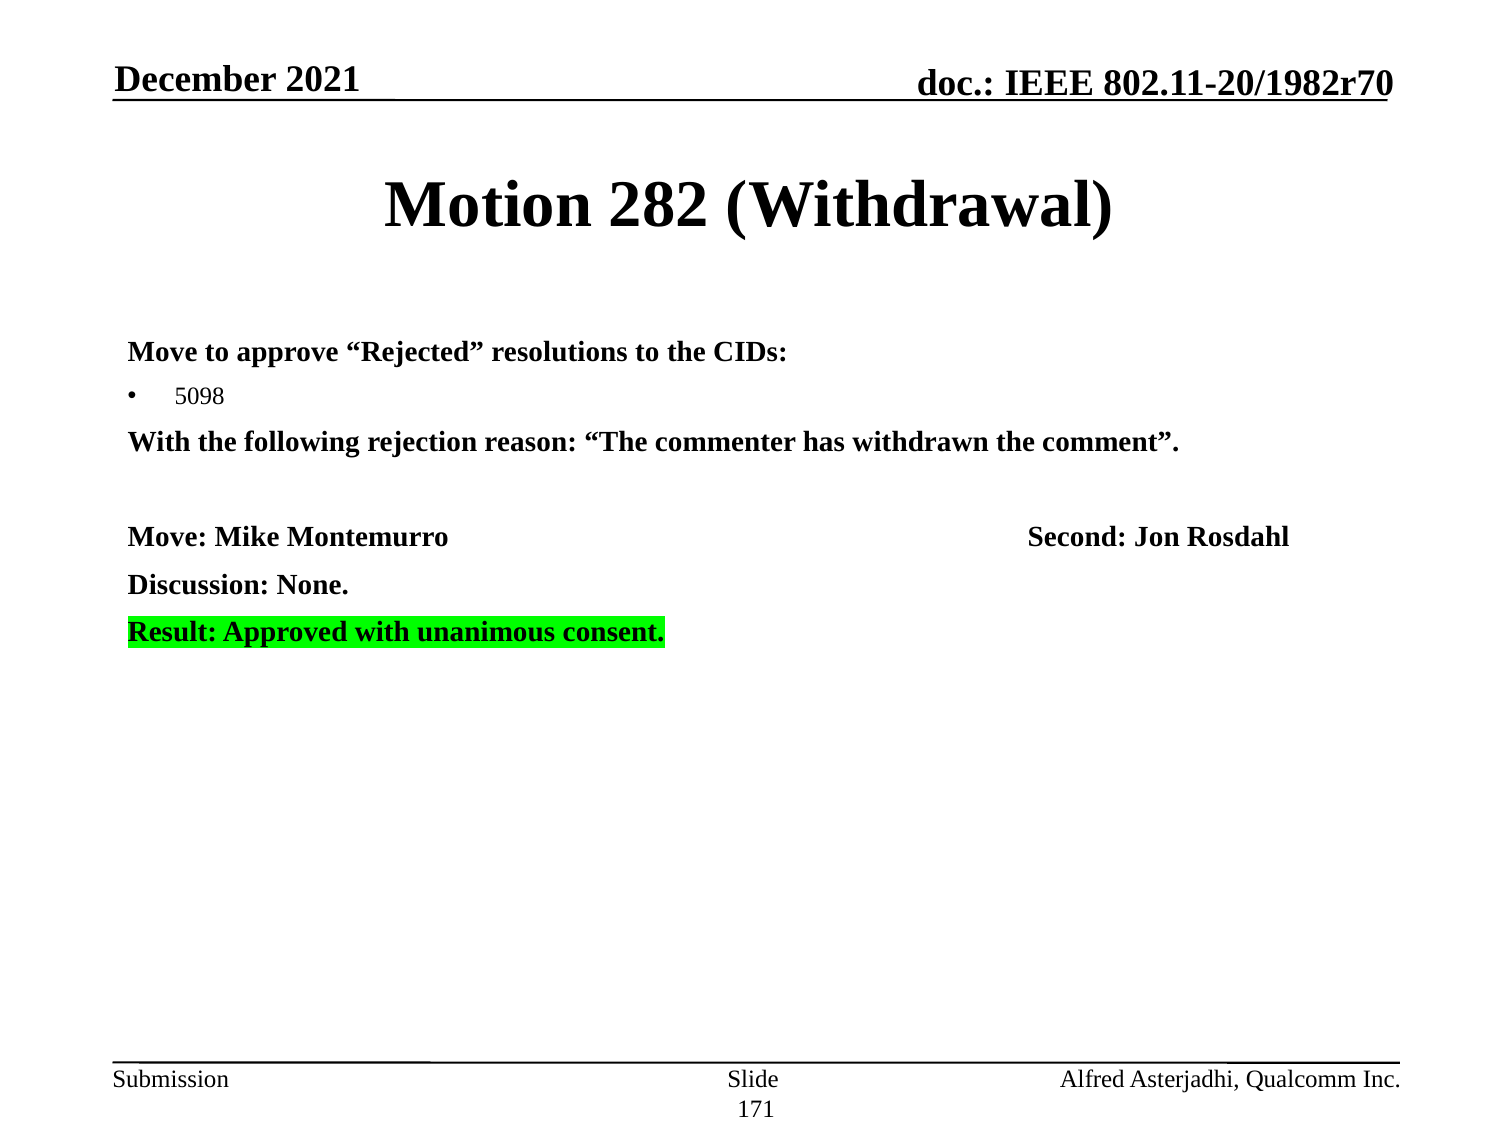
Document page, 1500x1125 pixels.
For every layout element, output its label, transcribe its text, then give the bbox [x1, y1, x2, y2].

footer Alfred Asterjadhi, Qualcomm Inc. [878, 1061, 1402, 1093]
slide_number Slide 171 [712, 1061, 800, 1123]
title Motion 282 (Withdrawal) [112, 112, 1388, 288]
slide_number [114, 54, 423, 100]
list Move to approve “Rejected” resolutions to the CIDs: 5098 With the following rejection reason: “The commenter has withdrawn the comment”. Move: Mike Montemurro Second: Jon Rosdahl Discussion: None. Result: Approved with unanimous consent. [112, 324, 1388, 1063]
